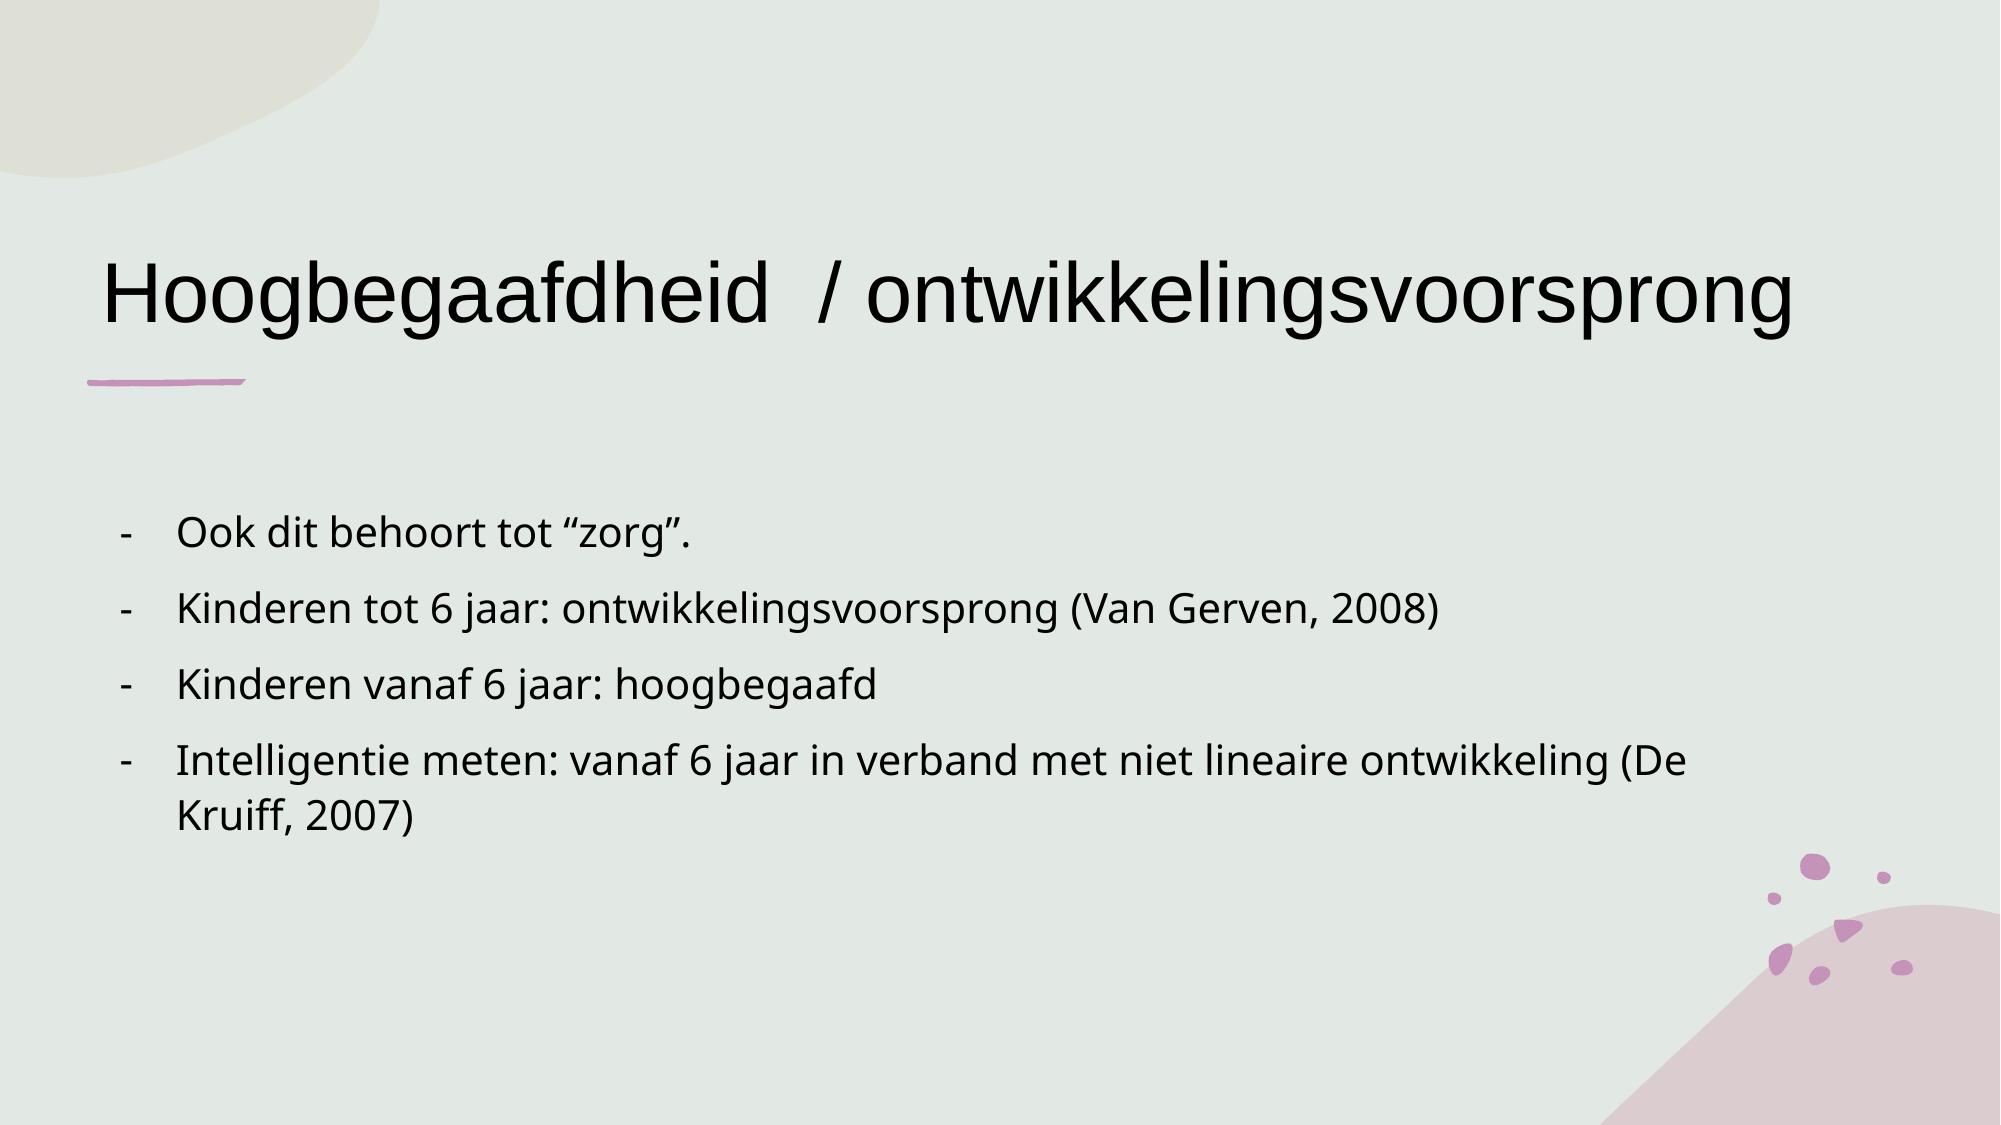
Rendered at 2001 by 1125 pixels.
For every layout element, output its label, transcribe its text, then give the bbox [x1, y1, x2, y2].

list Ook dit behoort tot “zorg”. Kinderen tot 6 jaar: ontwikkelingsvoorsprong (Van Gerven, 2008) Kinderen vanaf 6 jaar: hoogbegaafd Intelligentie meten: vanaf 6 jaar in verband met niet lineaire ontwikkeling (De Kruiff, 2007) [104, 493, 1758, 1076]
title Hoogbegaafdheid / ontwikkelingsvoorsprong [86, 129, 1852, 347]
